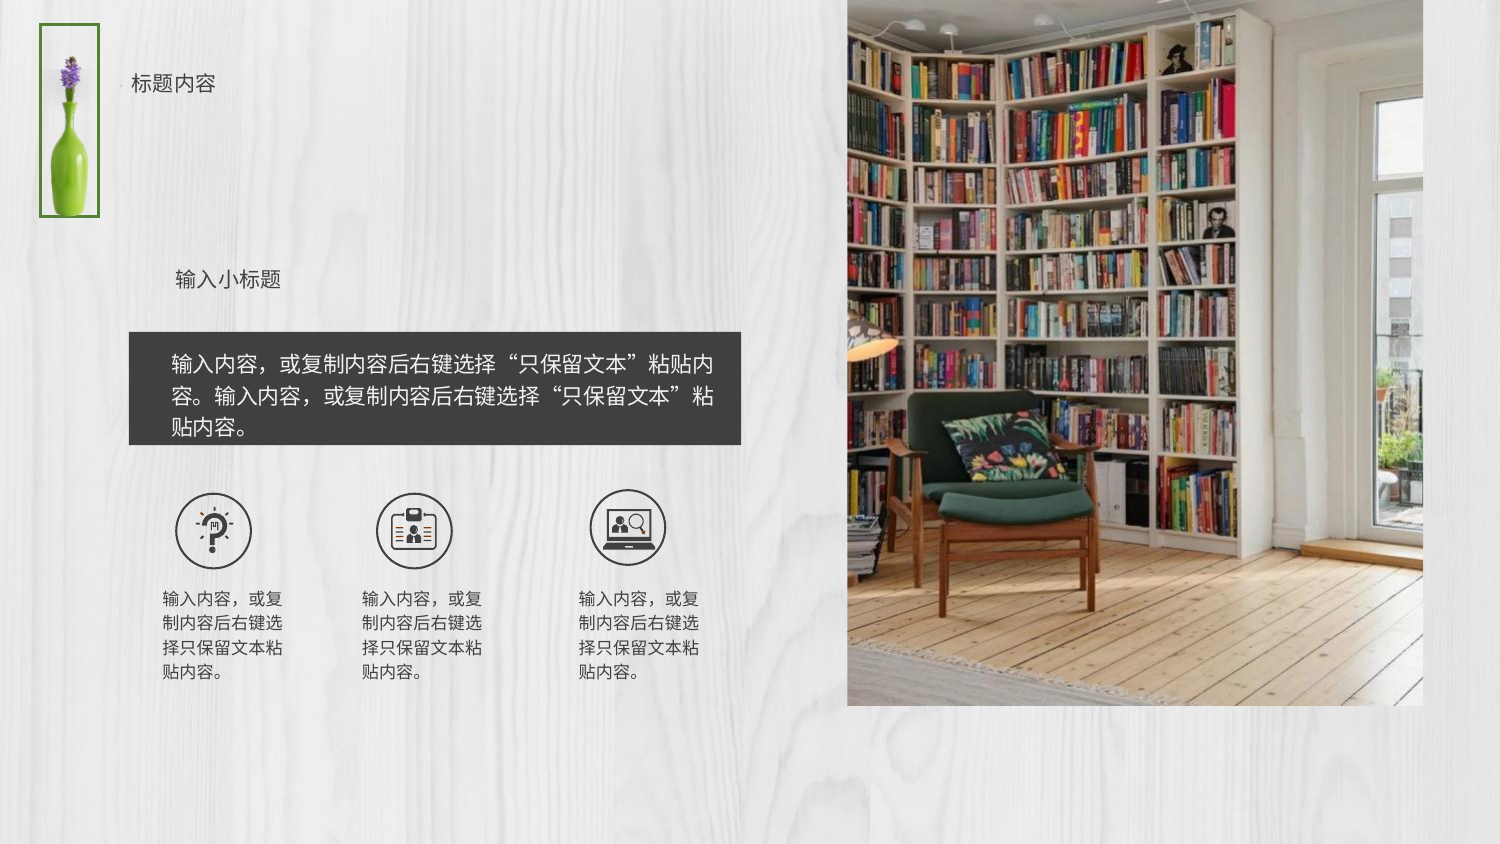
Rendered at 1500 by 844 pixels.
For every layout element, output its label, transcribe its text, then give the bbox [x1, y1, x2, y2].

picture [0, 0, 1500, 844]
text_box [128, 331, 742, 446]
text_box [846, 0, 1424, 706]
text_box 输入内容，或复制内容后右键选择只保留文本粘贴内容。 [563, 576, 715, 690]
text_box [590, 490, 666, 565]
text_box 输入内容，或复制内容后右键选择只保留文本粘贴内容。 [347, 576, 498, 690]
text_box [377, 493, 452, 569]
text_box 输入小标题 [160, 259, 361, 300]
text_box 输入内容，或复制内容后右键选择“只保留文本”粘贴内容。输入内容，或复制内容后右键选择“只保留文本”粘贴内容。 [156, 338, 733, 448]
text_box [176, 493, 251, 569]
text_box 输入内容，或复制内容后右键选择只保留文本粘贴内容。 [147, 576, 299, 690]
text_box 标题内容 [116, 63, 317, 104]
